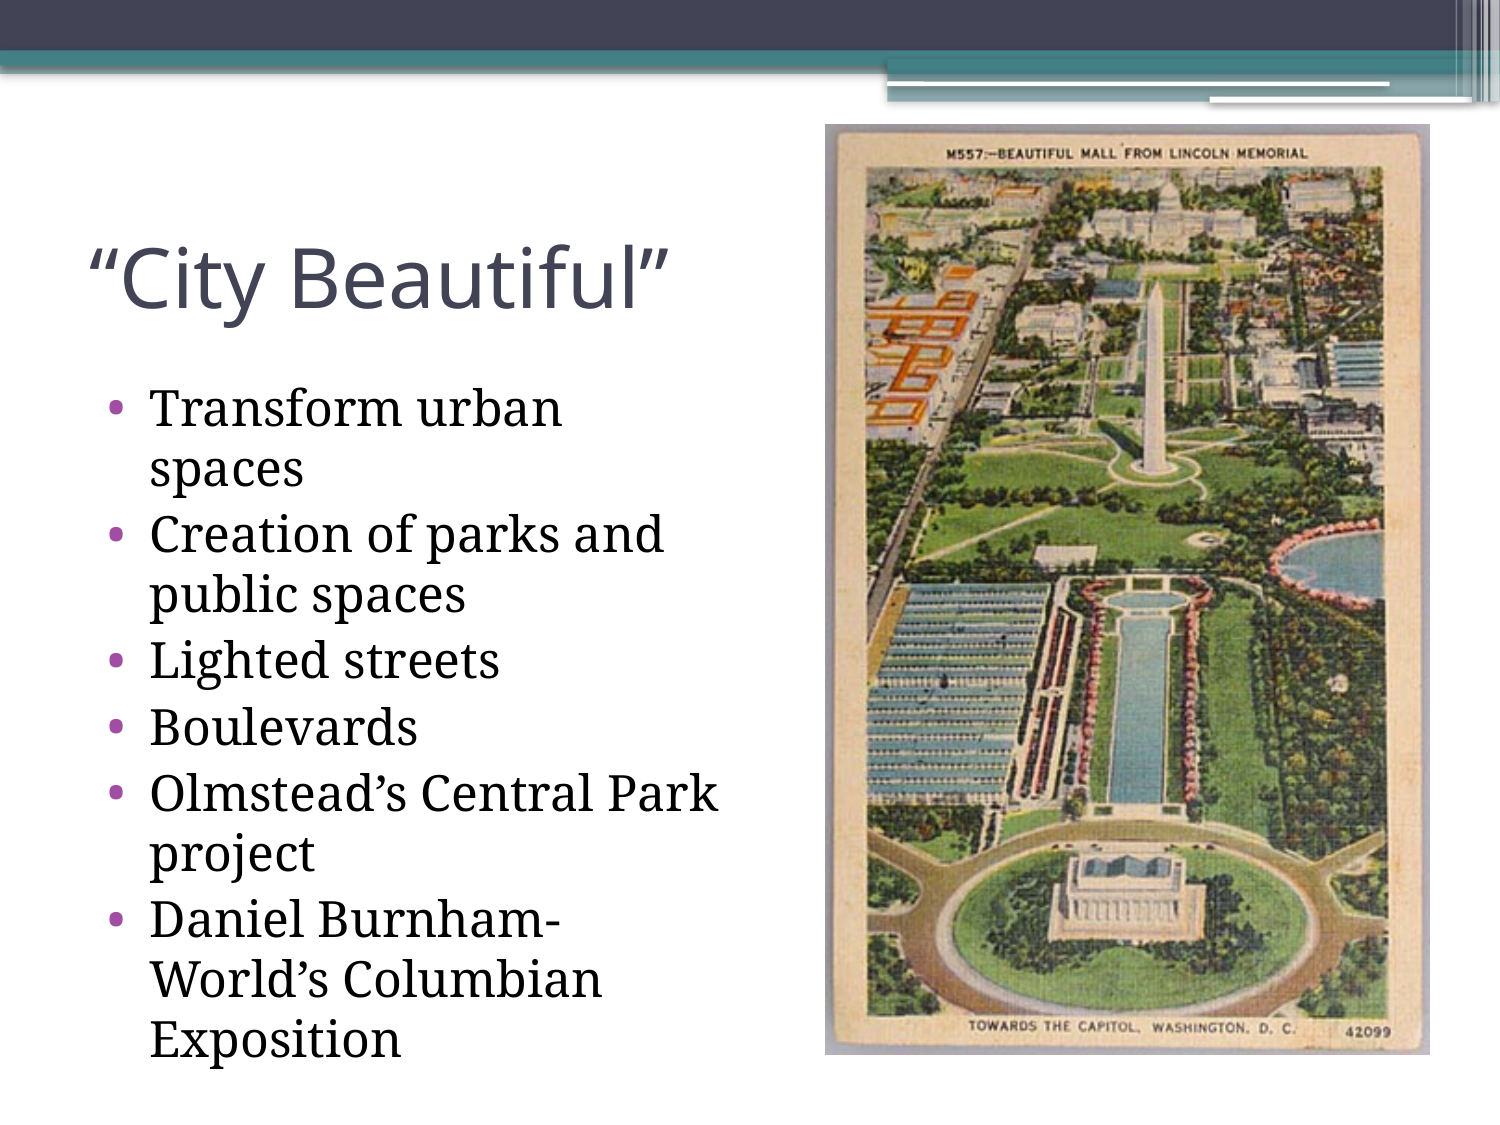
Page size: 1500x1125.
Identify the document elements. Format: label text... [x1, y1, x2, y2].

list Transform urban spaces Creation of parks and public spaces Lighted streets Boulevards Olmstead’s Central Park project Daniel Burnham- World’s Columbian Exposition [75, 368, 738, 1112]
picture [824, 124, 1430, 1056]
title “City Beautiful” [75, 187, 817, 363]
